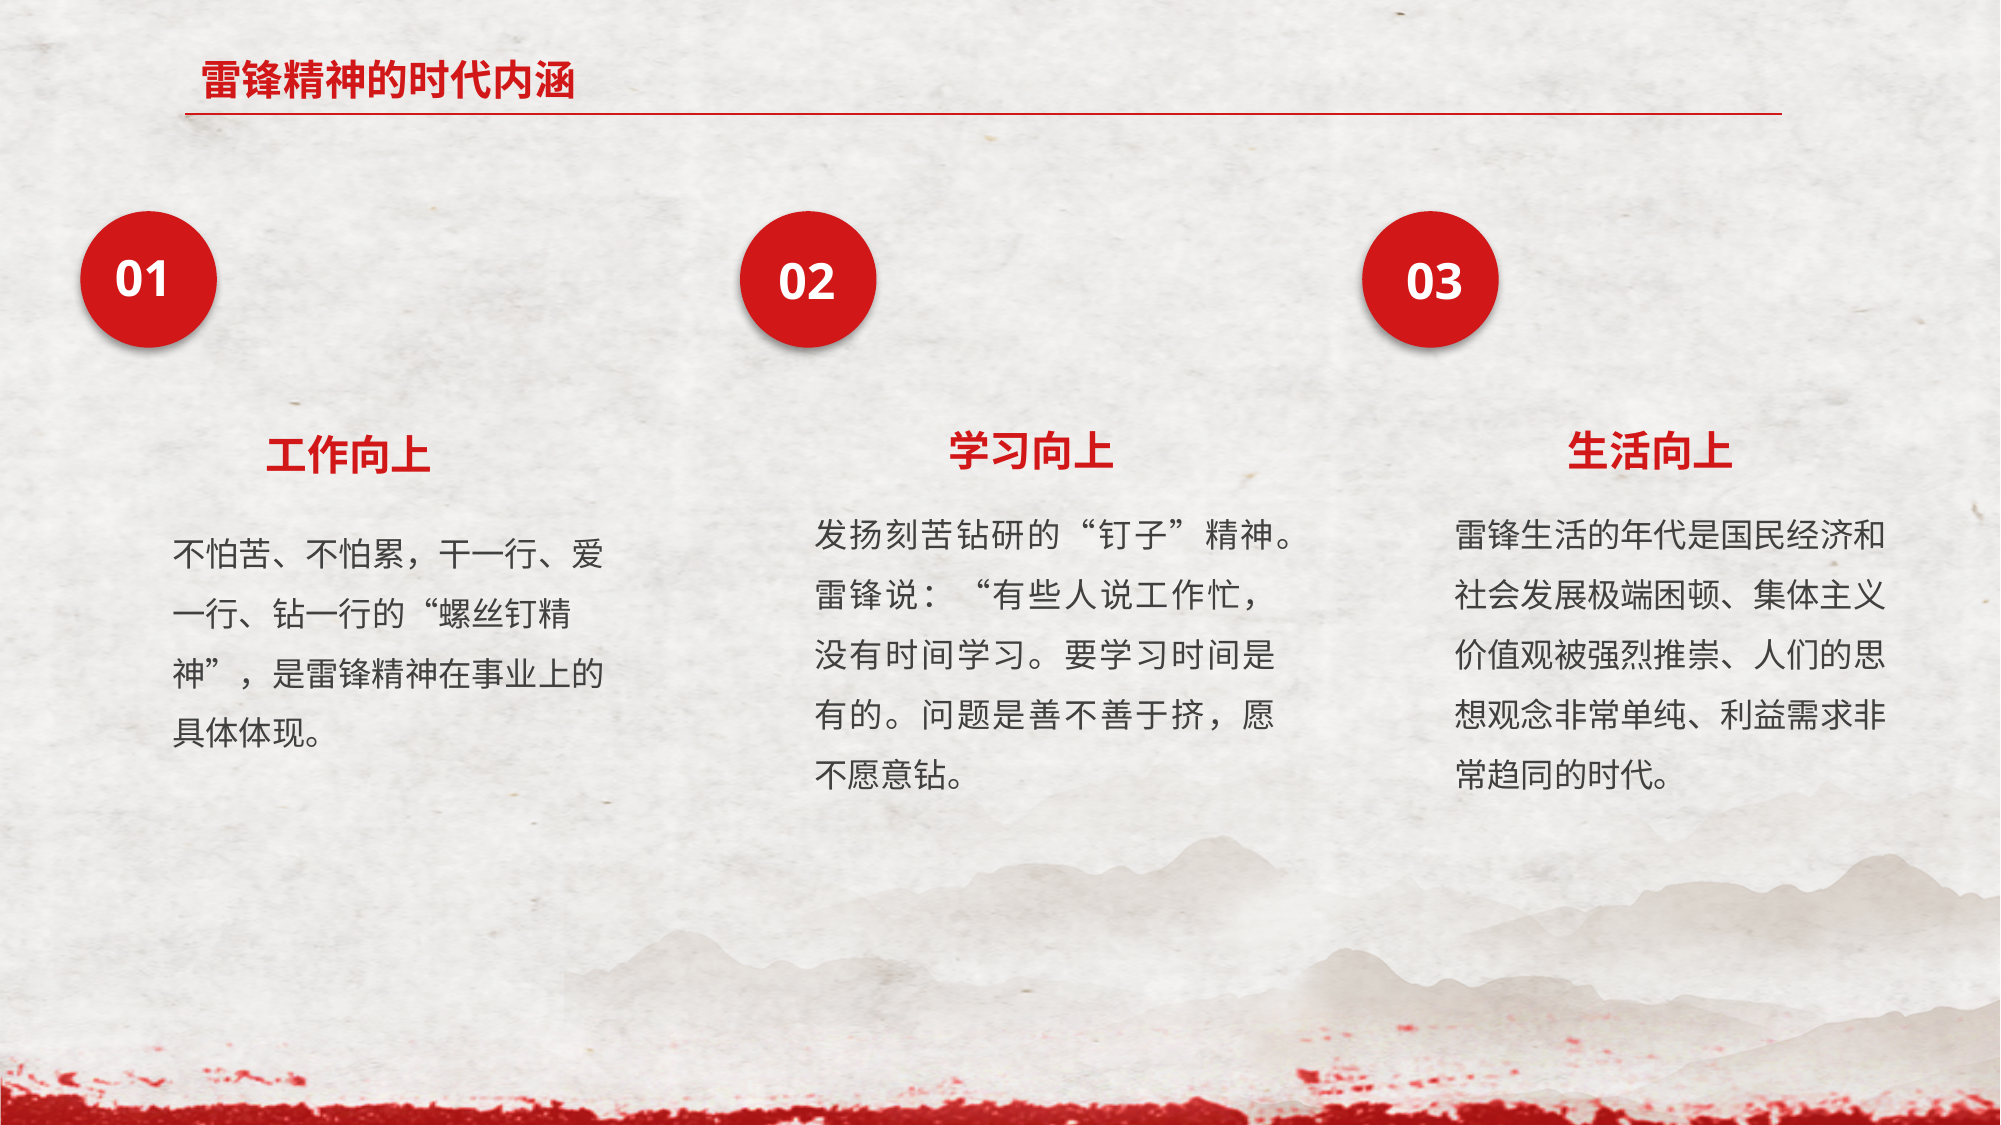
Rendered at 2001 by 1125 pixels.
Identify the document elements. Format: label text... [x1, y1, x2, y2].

picture [0, 0, 2001, 1125]
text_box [739, 210, 1292, 739]
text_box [1361, 210, 1906, 806]
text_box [80, 210, 634, 697]
text_box 雷锋精神的时代内涵 [185, 30, 752, 111]
